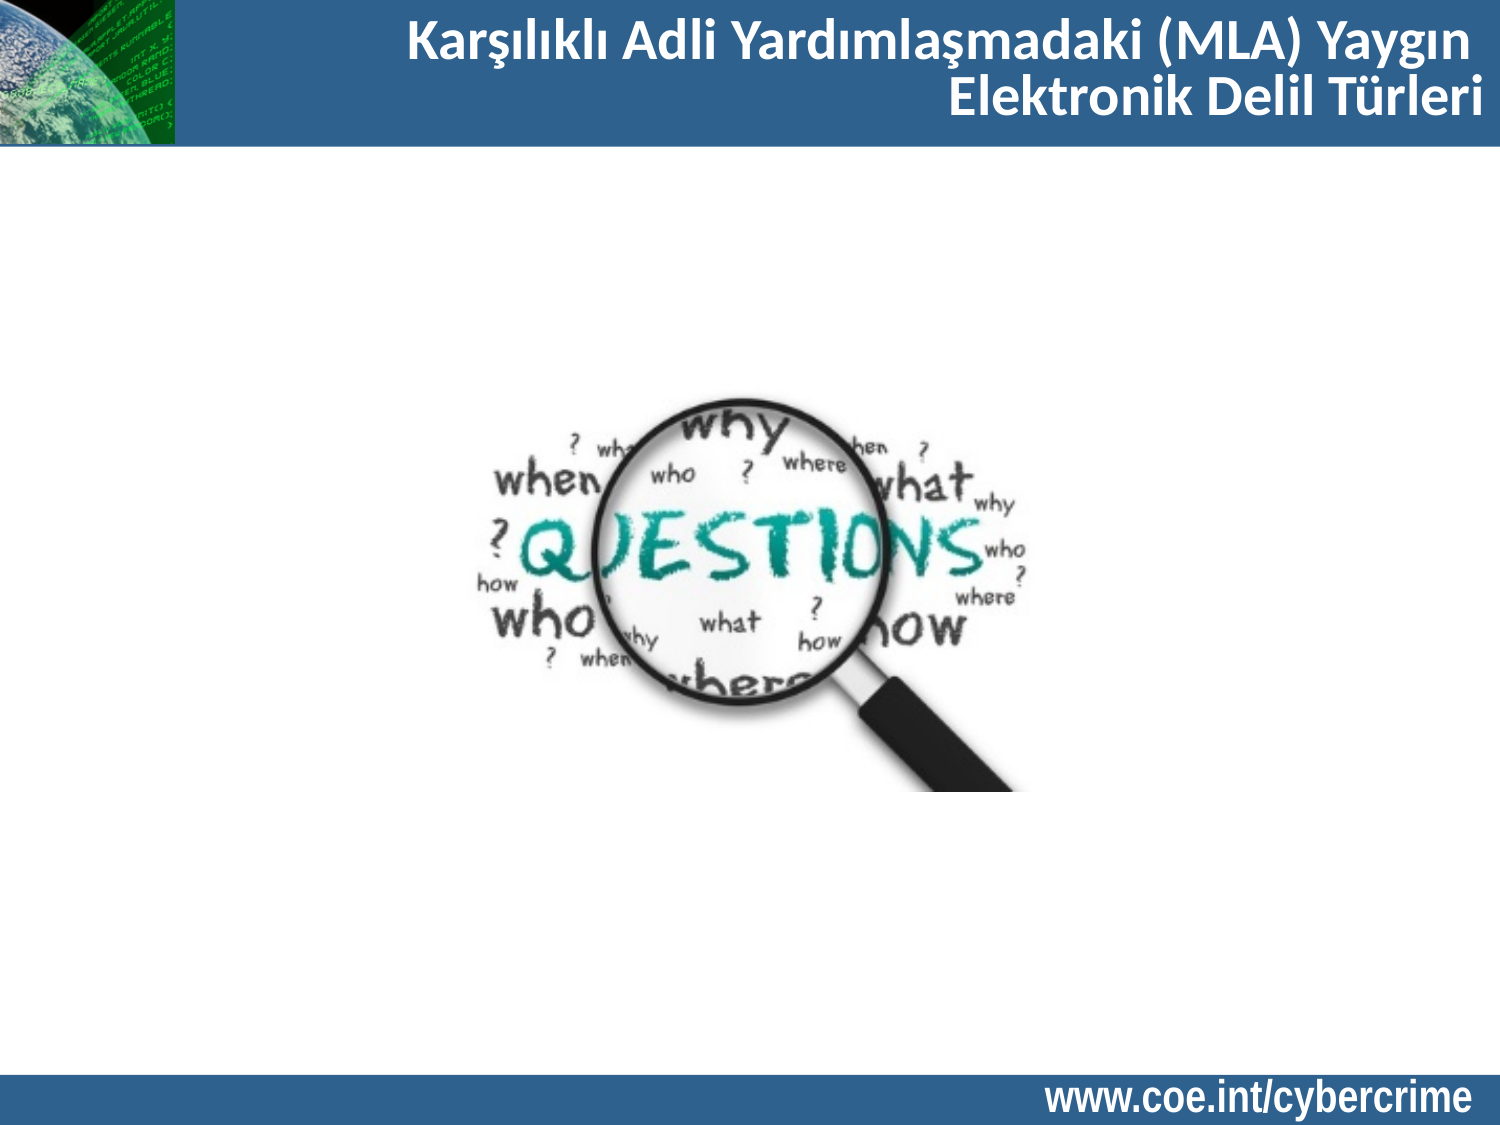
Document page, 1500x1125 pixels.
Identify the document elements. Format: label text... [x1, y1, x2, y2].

text_box www.coe.int/cybercrime [1030, 1059, 1500, 1125]
text_box [0, 1073, 1030, 1125]
picture [0, 0, 175, 144]
picture [443, 332, 1057, 793]
text_box Karşılıklı Adli Yardımlaşmadaki (MLA) Yaygın Elektronik Delil Türleri [177, 0, 1500, 149]
